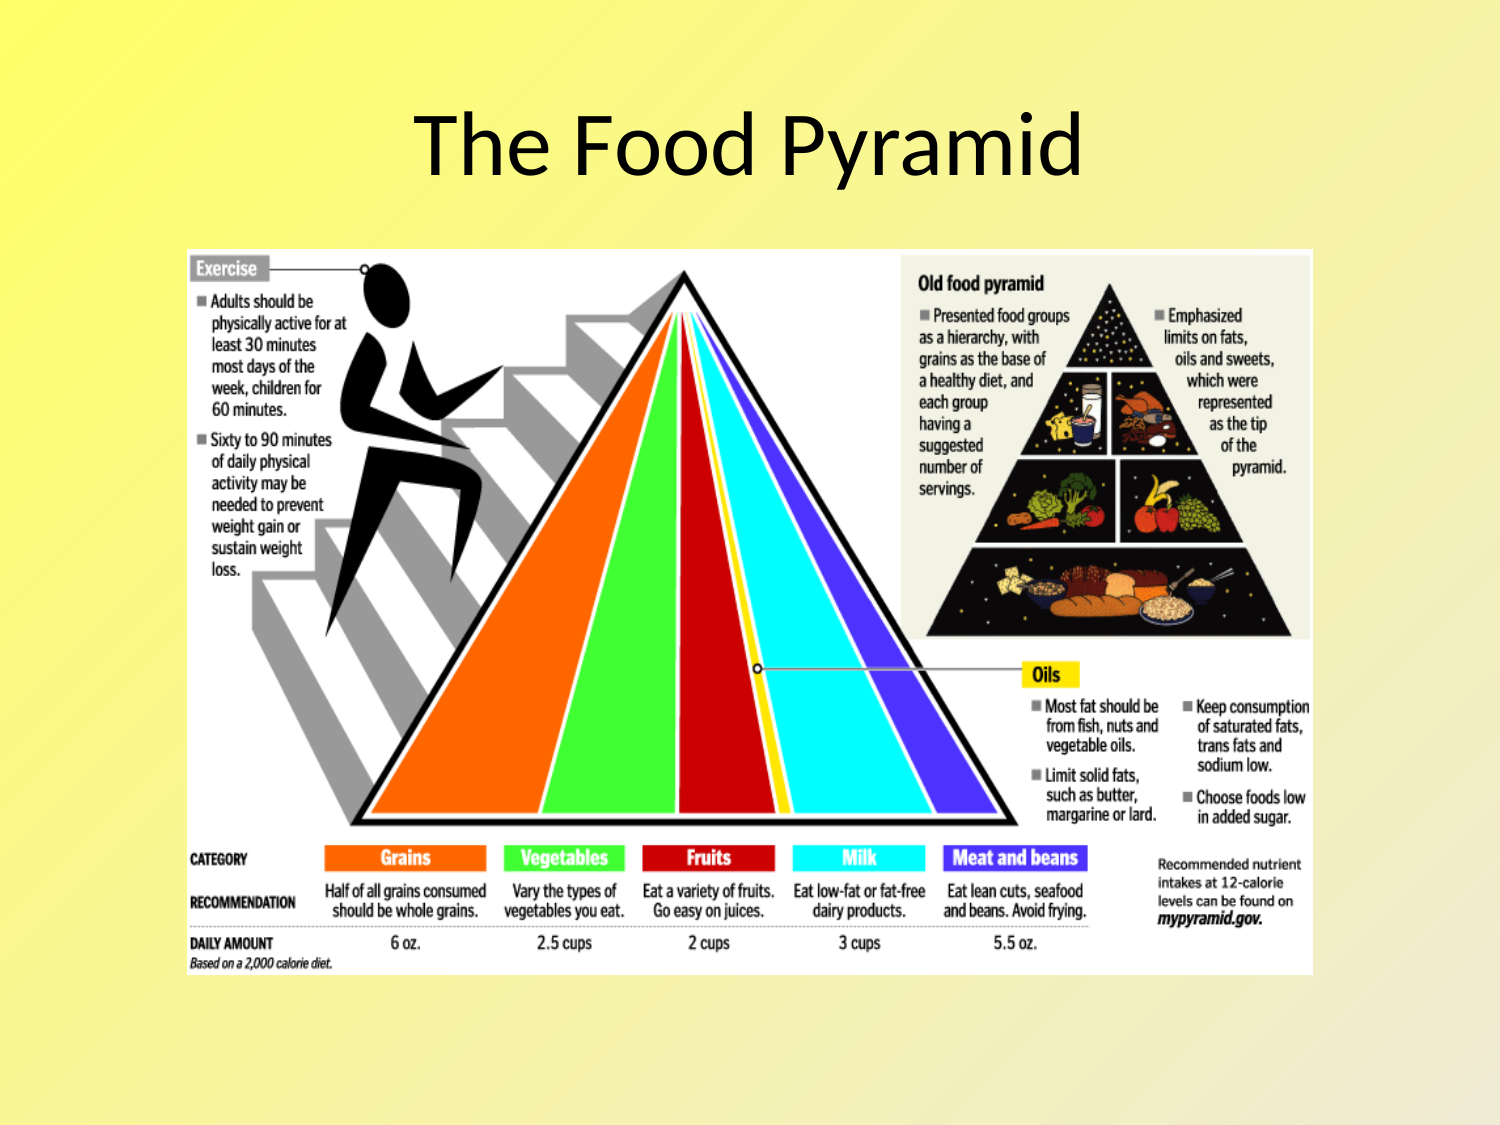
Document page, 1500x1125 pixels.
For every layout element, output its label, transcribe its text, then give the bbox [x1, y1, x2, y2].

picture [187, 249, 1313, 976]
title The Food Pyramid [75, 45, 1425, 233]
